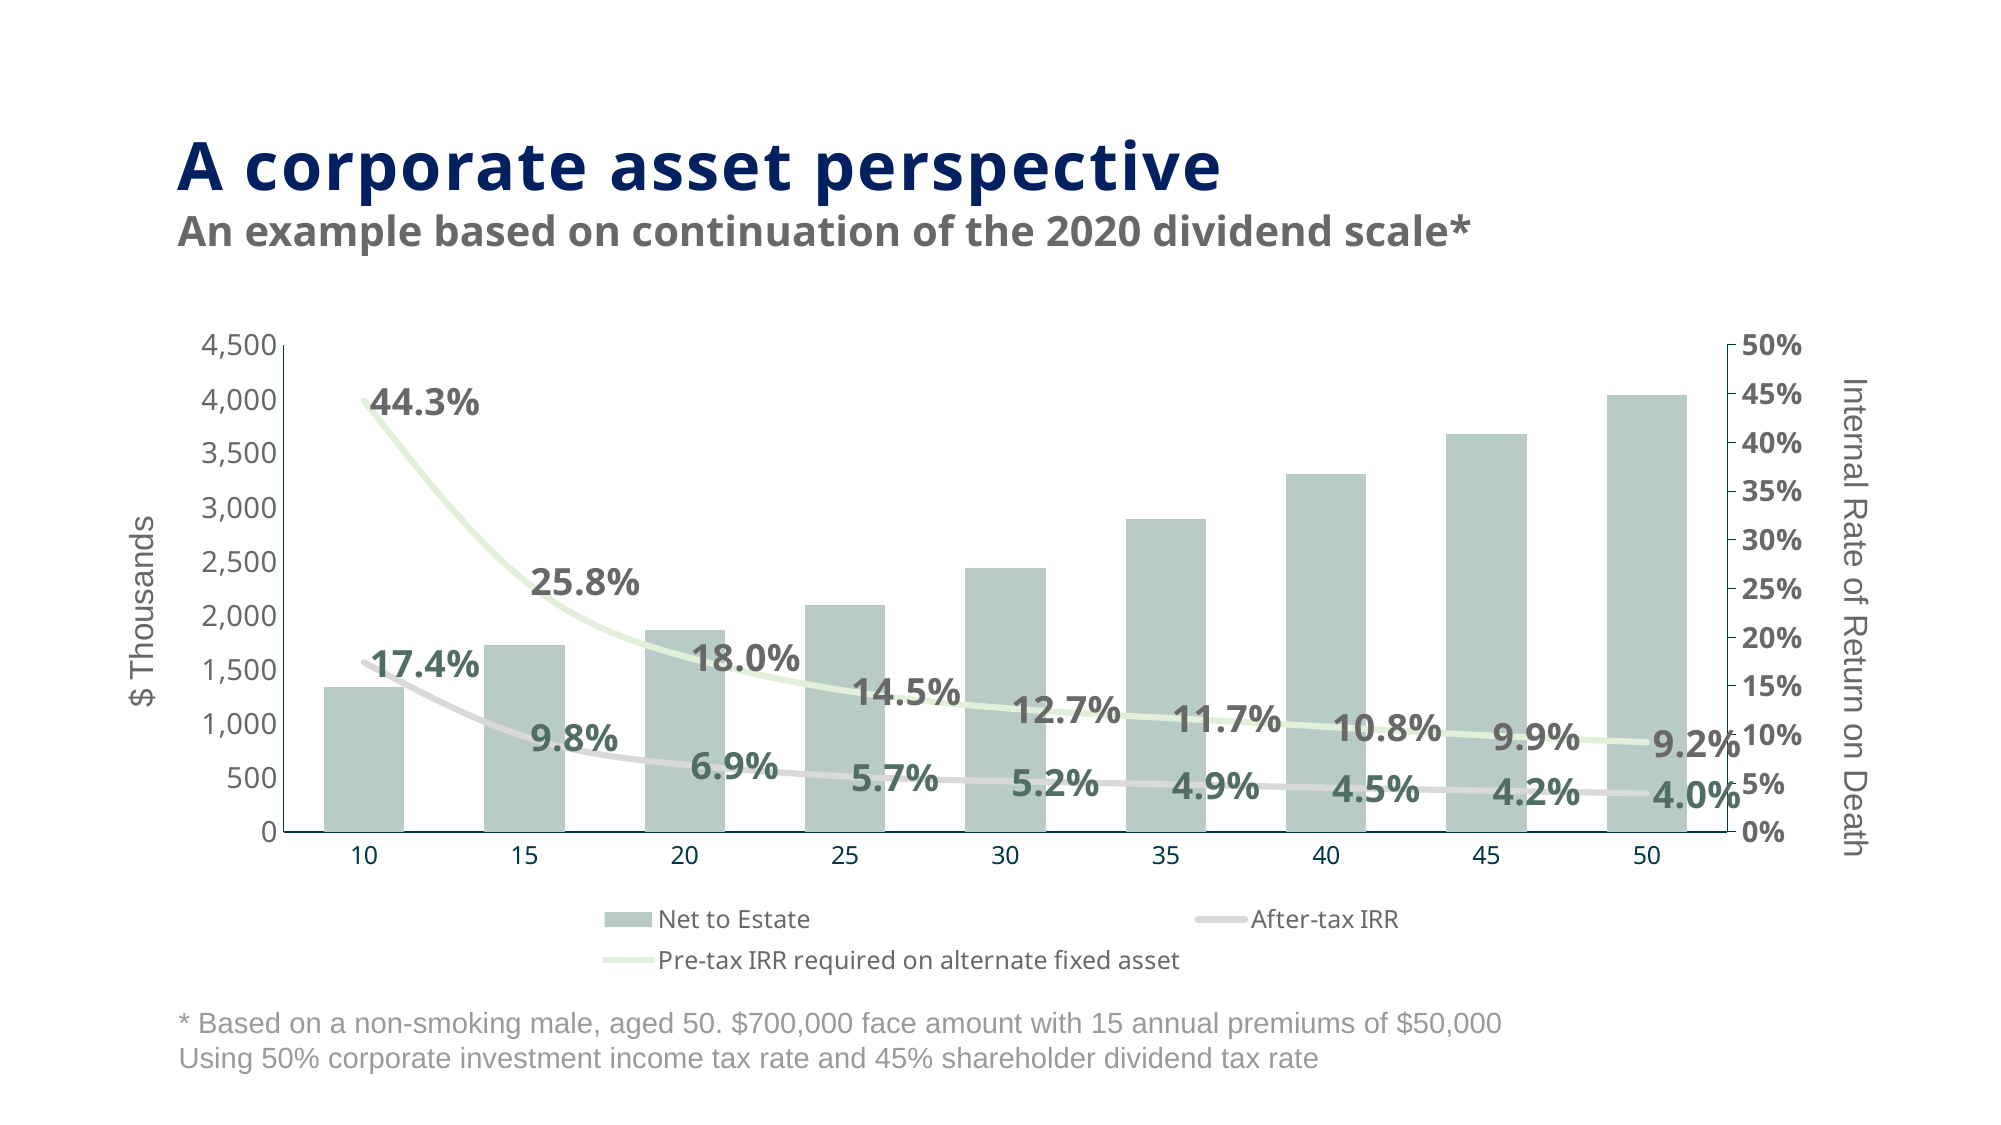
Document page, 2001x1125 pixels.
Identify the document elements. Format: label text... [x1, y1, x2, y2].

text_box Internal Rate of Return on Death [1837, 332, 1886, 904]
title A corporate asset perspective An example based on continuation of the 2020 dividend scale* [162, 84, 1888, 303]
text_box $ Thousands [112, 479, 167, 745]
chart [167, 311, 1837, 984]
text_box * Based on a non-smoking male, aged 50. $700,000 face amount with 15 annual premiums of $50,000 Using 50% corporate investment income tax rate and 45% shareholder dividend tax rate [163, 997, 1520, 1082]
